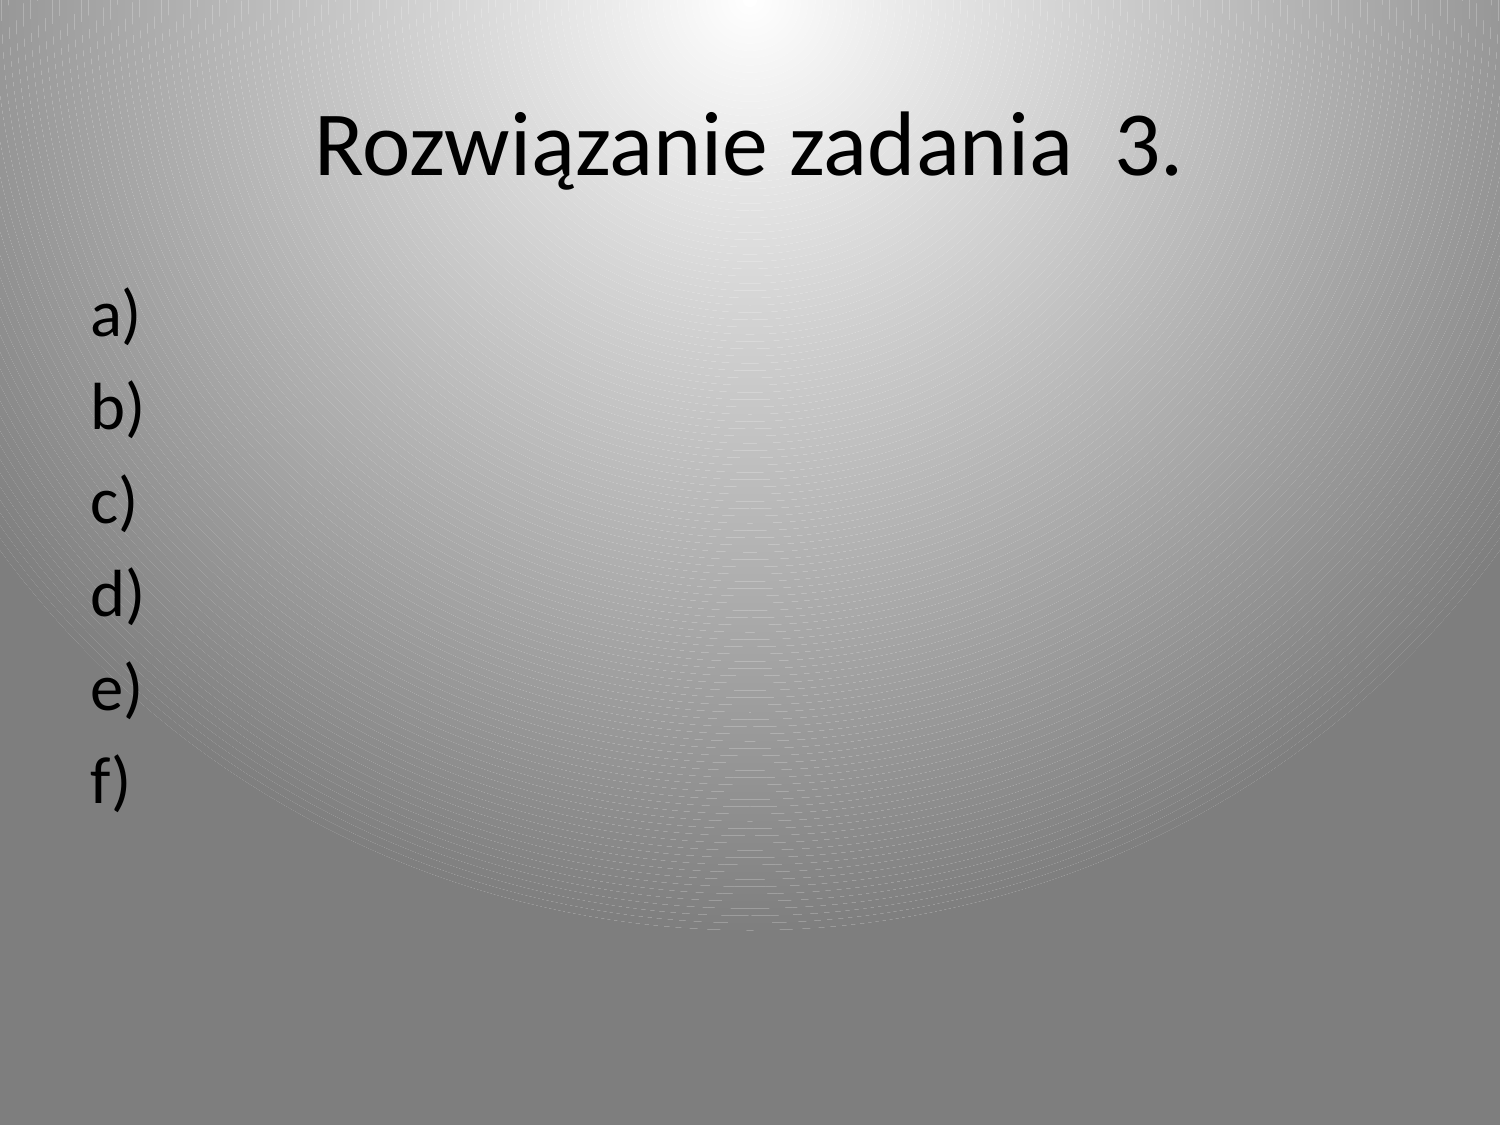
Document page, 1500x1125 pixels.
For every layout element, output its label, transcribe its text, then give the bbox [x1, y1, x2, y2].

title Rozwiązanie zadania 3. [75, 45, 1425, 233]
